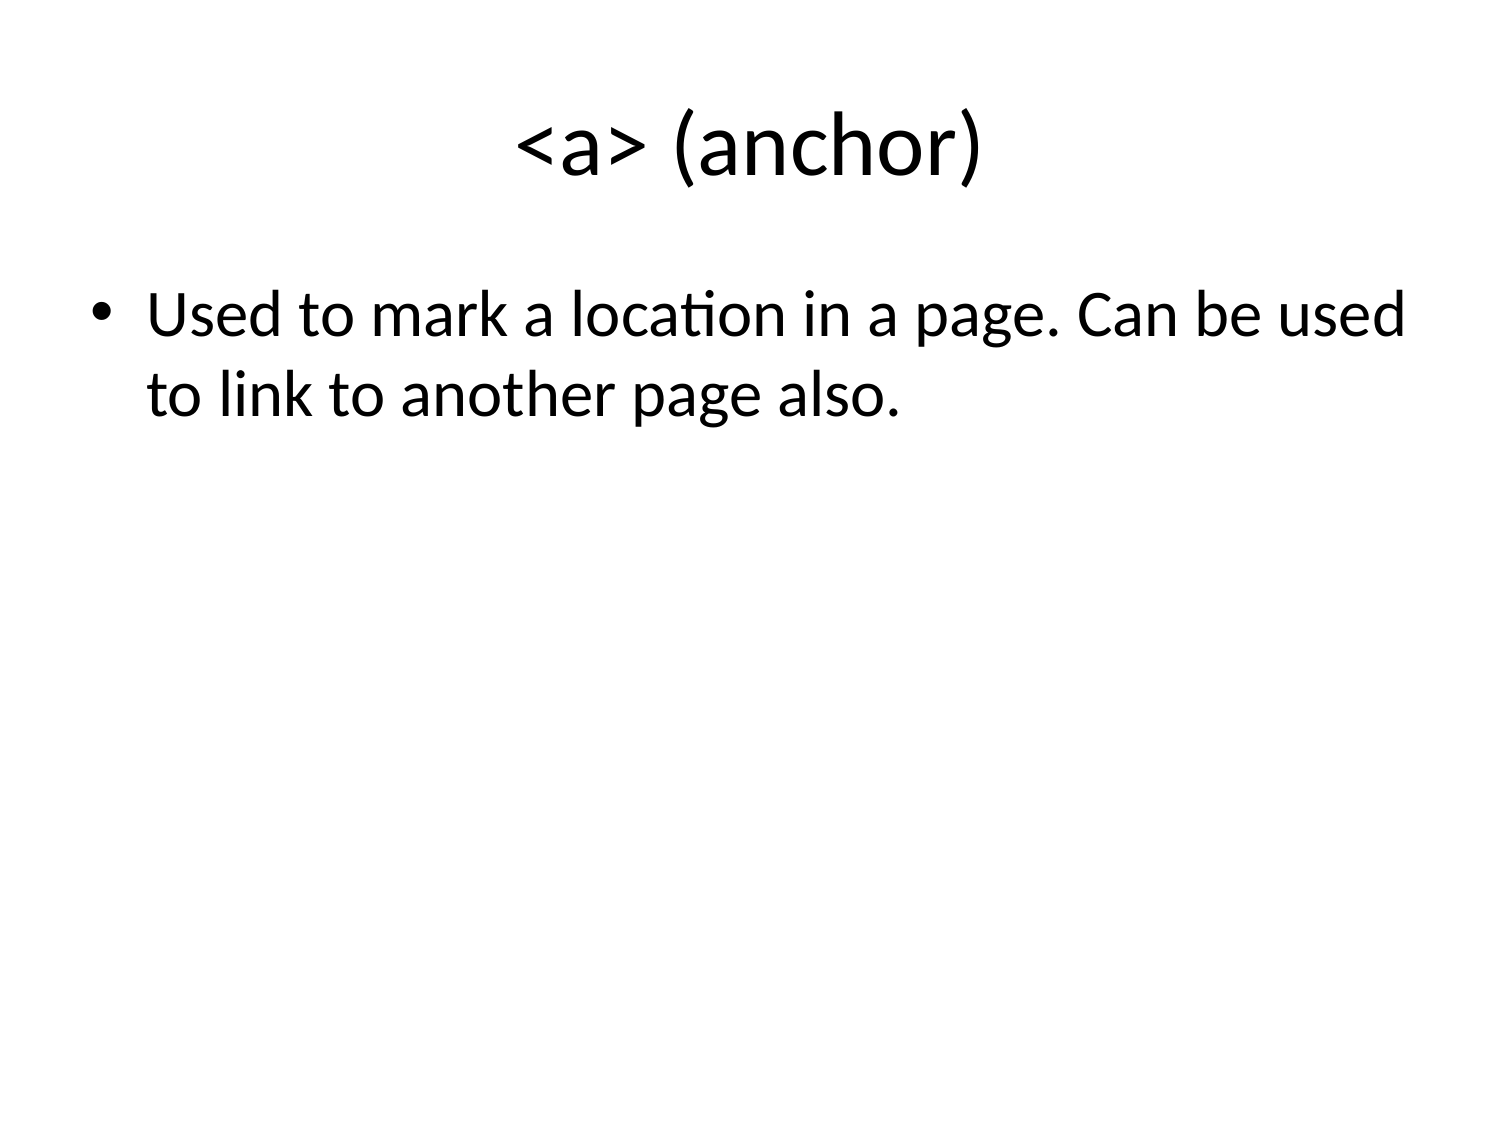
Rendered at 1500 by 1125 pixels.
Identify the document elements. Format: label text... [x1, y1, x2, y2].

title <a> (anchor) [75, 45, 1425, 233]
list Used to mark a location in a page. Can be used to link to another page also. [75, 262, 1425, 1005]
